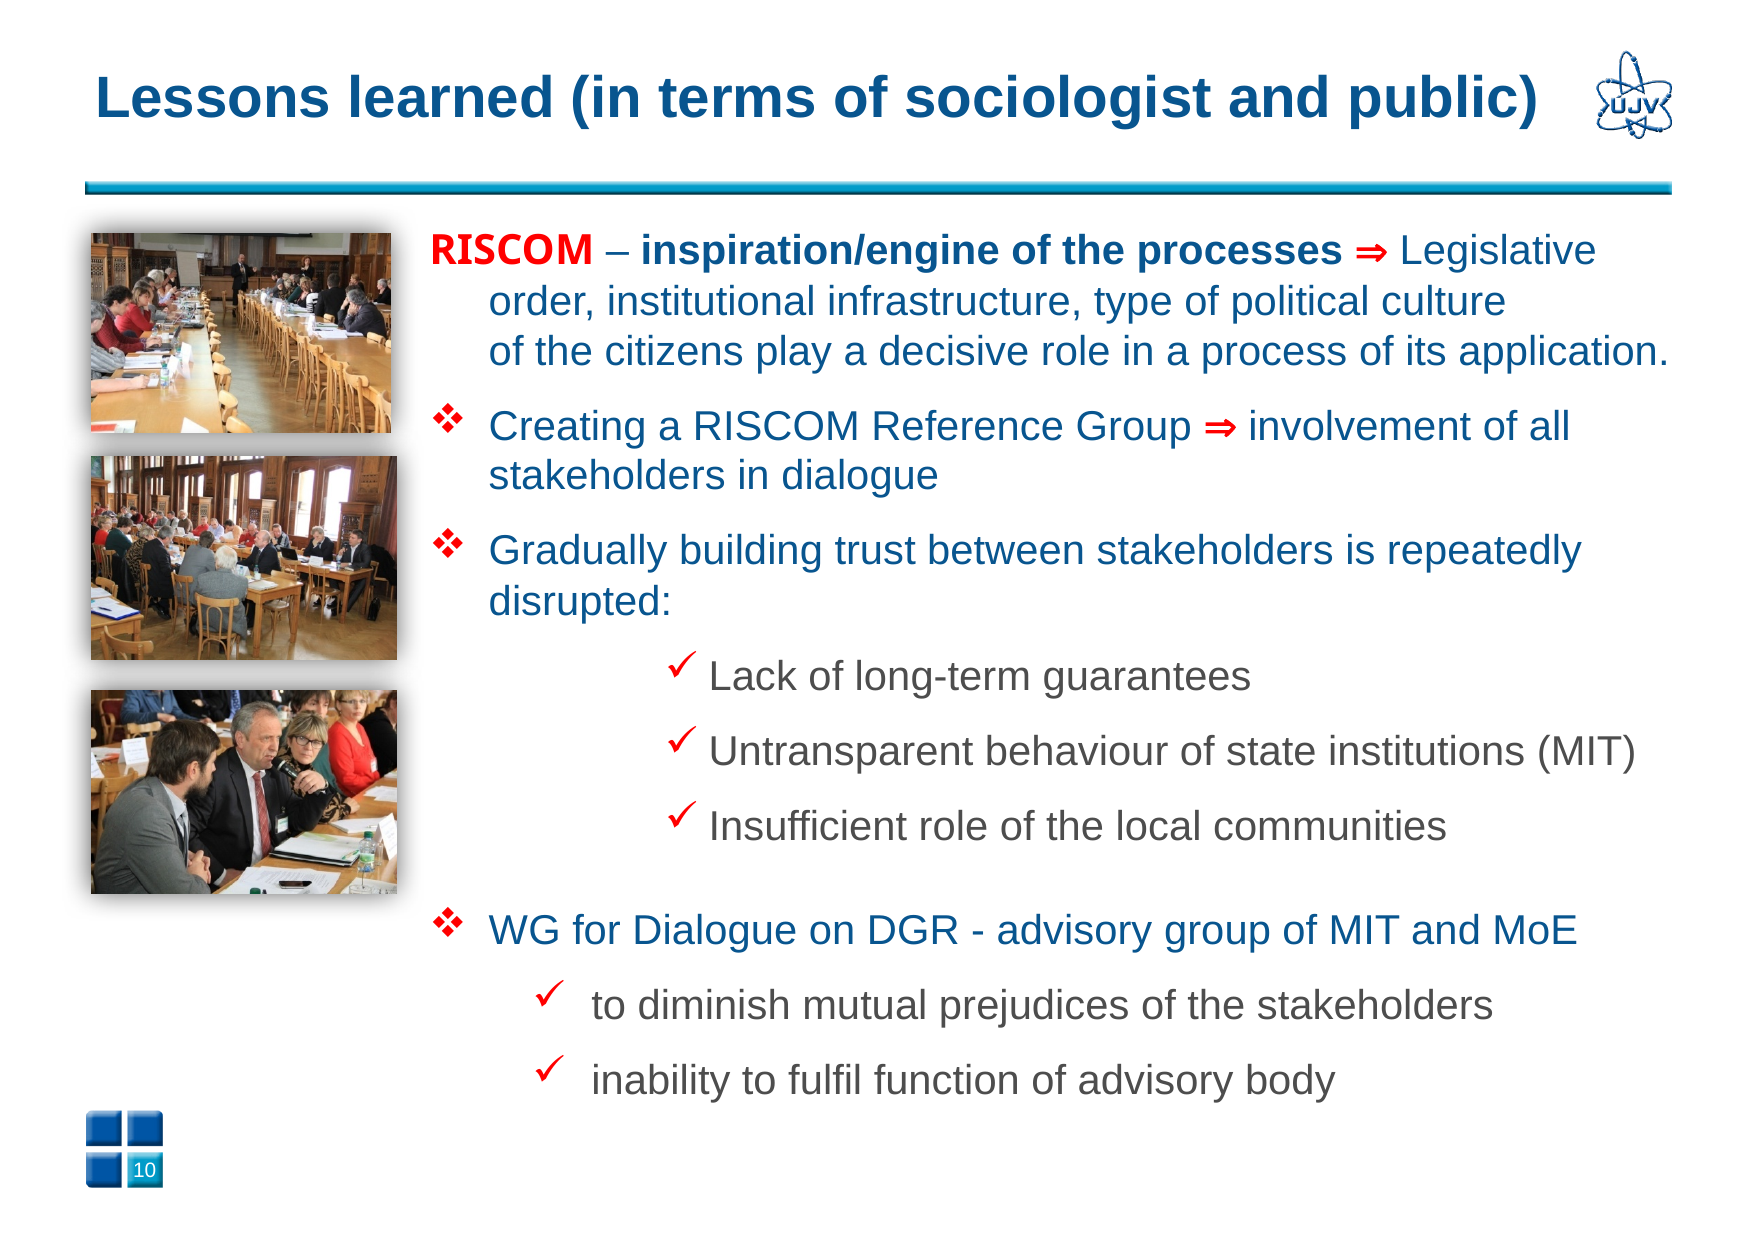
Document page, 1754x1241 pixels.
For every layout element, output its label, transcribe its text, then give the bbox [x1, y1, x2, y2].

picture [85, 1110, 163, 1188]
list RISCOM – inspiration/engine of the processes  Legislative order, institutional infrastructure, type of political culture of the citizens play a decisive role in a process of its application. Creating a RISCOM Reference Group  involvement of all stakeholders in dialogue Gradually building trust between stakeholders is repeatedly disrupted: Lack of long-term guarantees Untransparent behaviour of state institutions (MIT) Insufficient role of the local communities WG for Dialogue on DGR - advisory group of MIT and MoE to diminish mutual prejudices of the stakeholders inability to fulfil function of advisory body [419, 218, 1710, 1082]
picture [91, 690, 397, 894]
slide_number 9 [115, 1135, 175, 1202]
picture [85, 181, 1672, 191]
picture [91, 233, 391, 433]
picture [91, 455, 397, 660]
title Lessons learned (in terms of sociologist and public) [85, 29, 1569, 160]
picture [1596, 50, 1672, 139]
